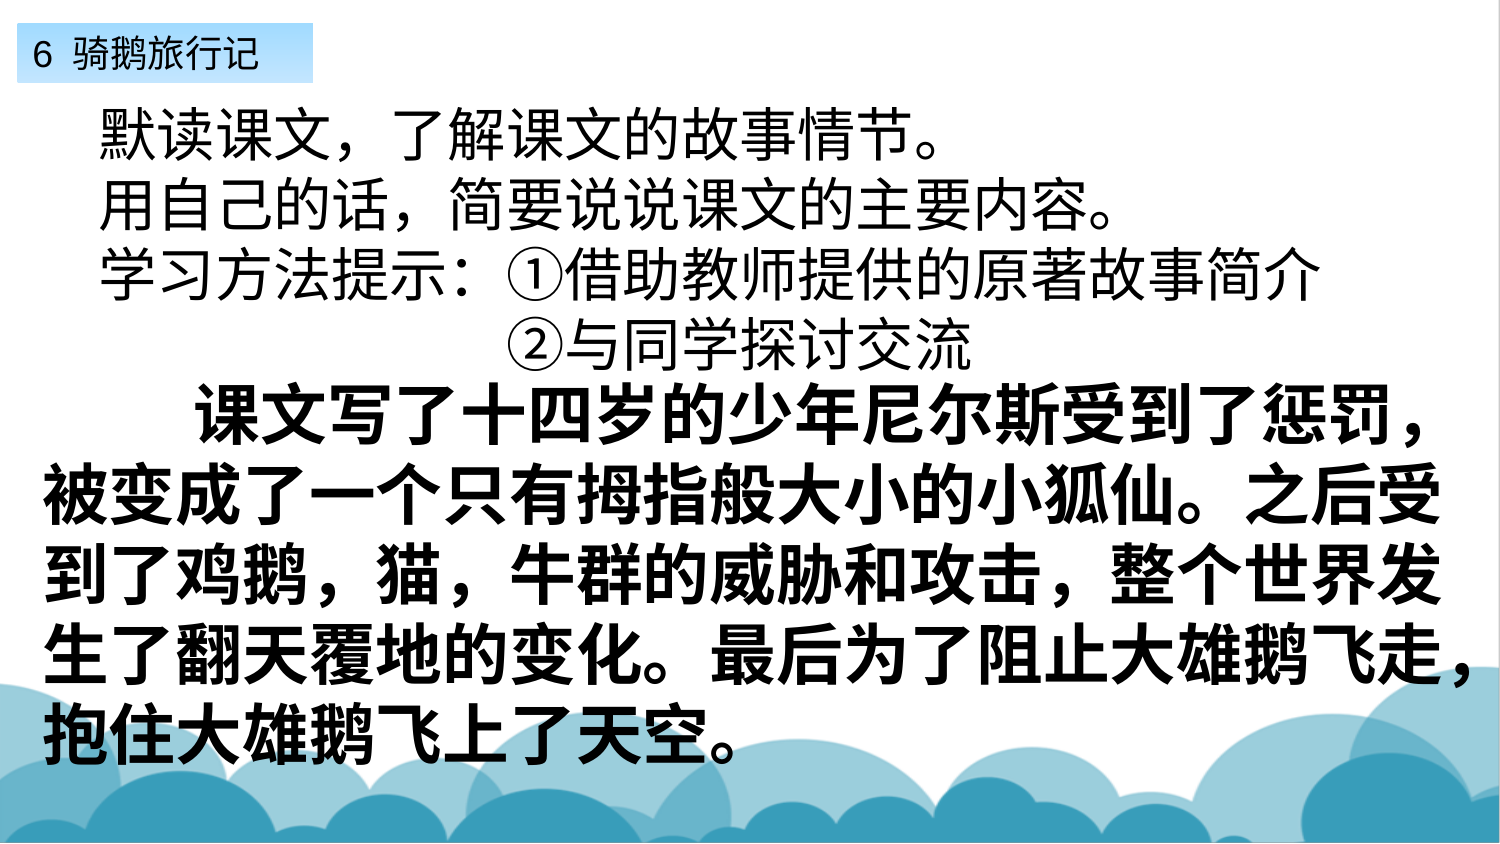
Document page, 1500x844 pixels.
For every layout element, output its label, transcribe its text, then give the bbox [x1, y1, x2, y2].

picture [0, 0, 1500, 844]
text_box 默读课文，了解课文的故事情节。 用自己的话，简要说说课文的主要内容。 学习方法提示：①借助教师提供的原著故事简介 ②与同学探讨交流 [83, 91, 1337, 456]
text_box 课文写了十四岁的少年尼尔斯受到了惩罚，被变成了一个只有拇指般大小的小狐仙。之后受到了鸡鹅，猫，牛群的威胁和攻击，整个世界发生了翻天覆地的变化。最后为了阻止大雄鹅飞走，抱住大雄鹅飞上了天空。 [27, 365, 1499, 781]
